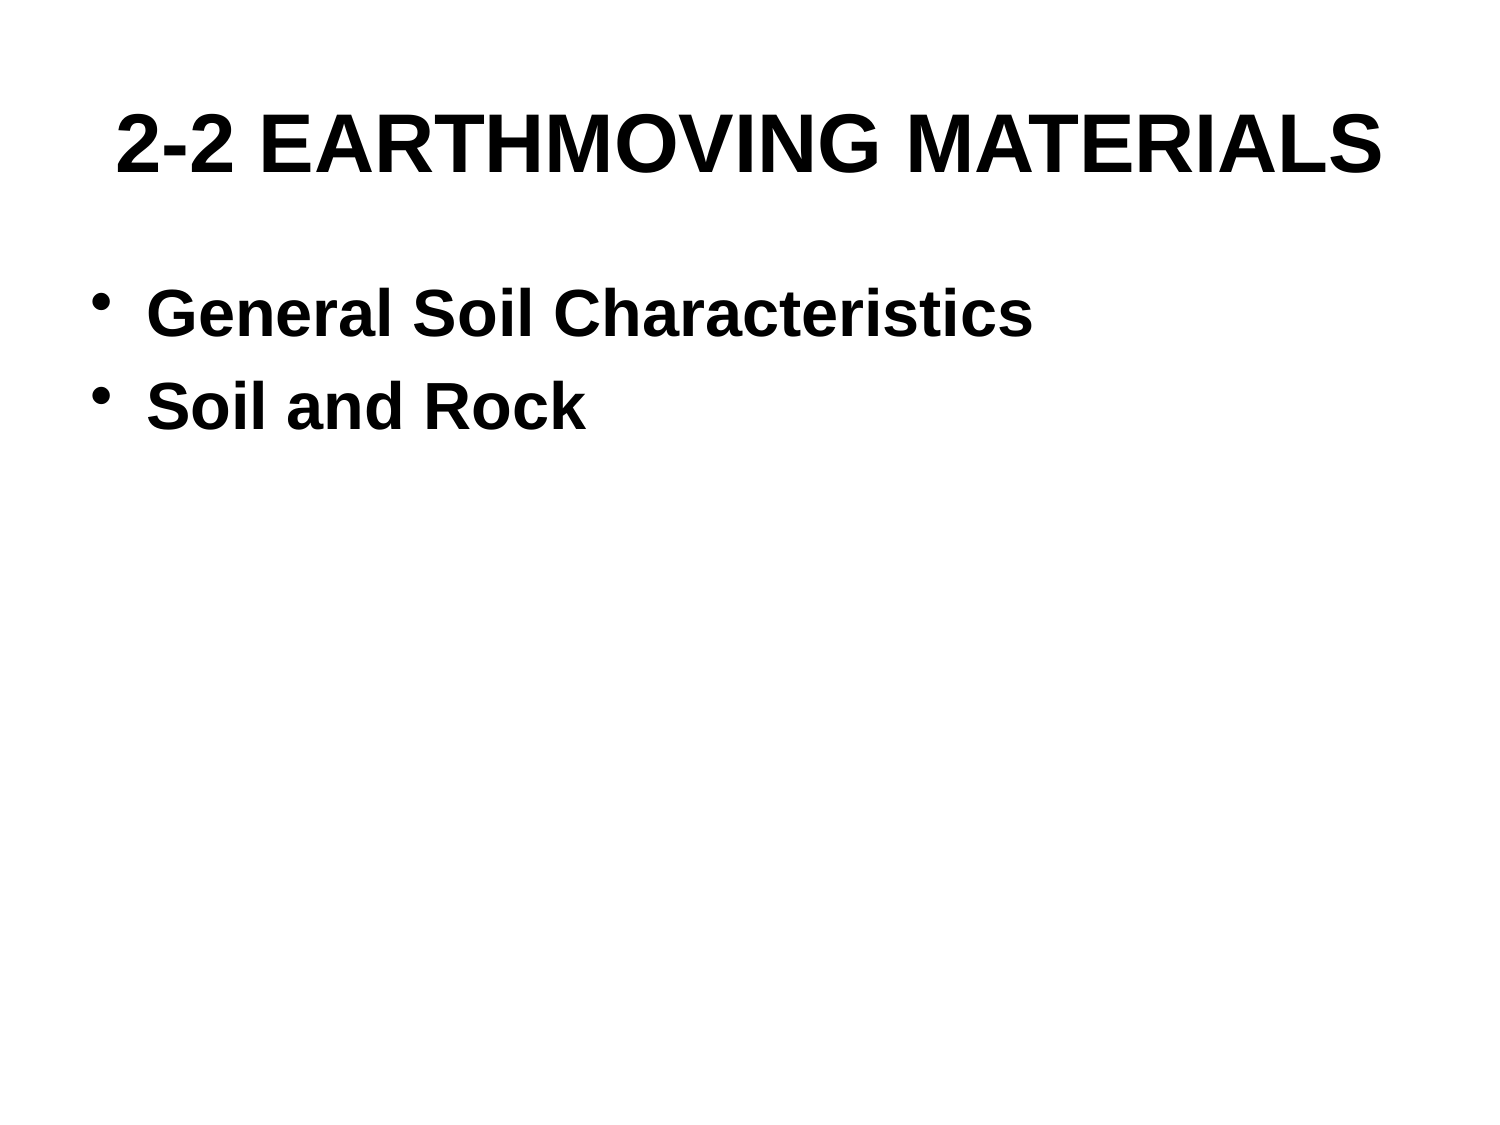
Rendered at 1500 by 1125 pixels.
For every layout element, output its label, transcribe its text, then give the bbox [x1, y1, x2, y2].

list General Soil Characteristics Soil and Rock [74, 262, 1426, 1006]
title 2-2 EARTHMOVING MATERIALS [74, 44, 1426, 233]
